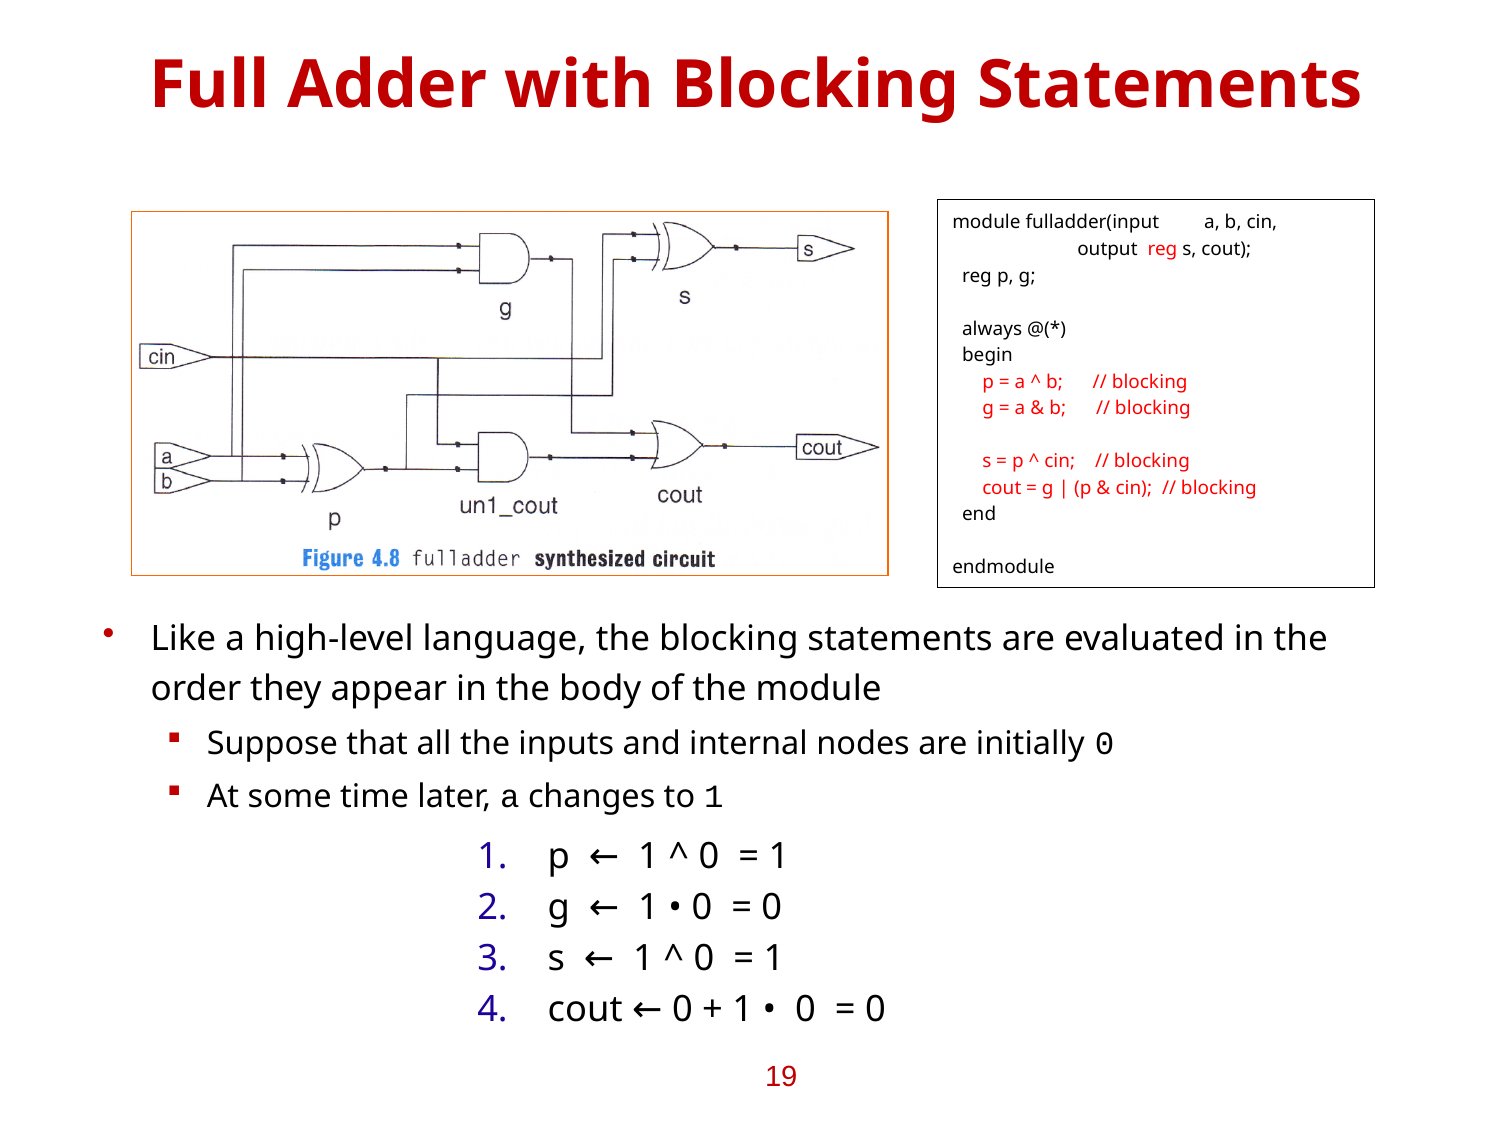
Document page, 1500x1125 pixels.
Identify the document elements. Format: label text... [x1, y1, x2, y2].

title Full Adder with Blocking Statements [124, 12, 1388, 151]
picture [131, 212, 888, 576]
list Like a high-level language, the blocking statements are evaluated in the order they appear in the body of the module Suppose that all the inputs and internal nodes are initially 0 At some time later, a changes to 1 [87, 599, 1388, 826]
text_box module fulladder(input a, b, cin, output reg s, cout); reg p, g; always @(*) begin p = a ^ b; // blocking g = a & b; // blocking s = p ^ cin; // blocking cout = g | (p & cin); // blocking end endmodule [937, 199, 1375, 588]
slide_number 19 [649, 1049, 913, 1125]
text_box p ← 1 ^ 0 = 1 g ← 1 • 0 = 0 s ← 1 ^ 0 = 1 cout ← 0 + 1 • 0 = 0 [462, 824, 1000, 1038]
